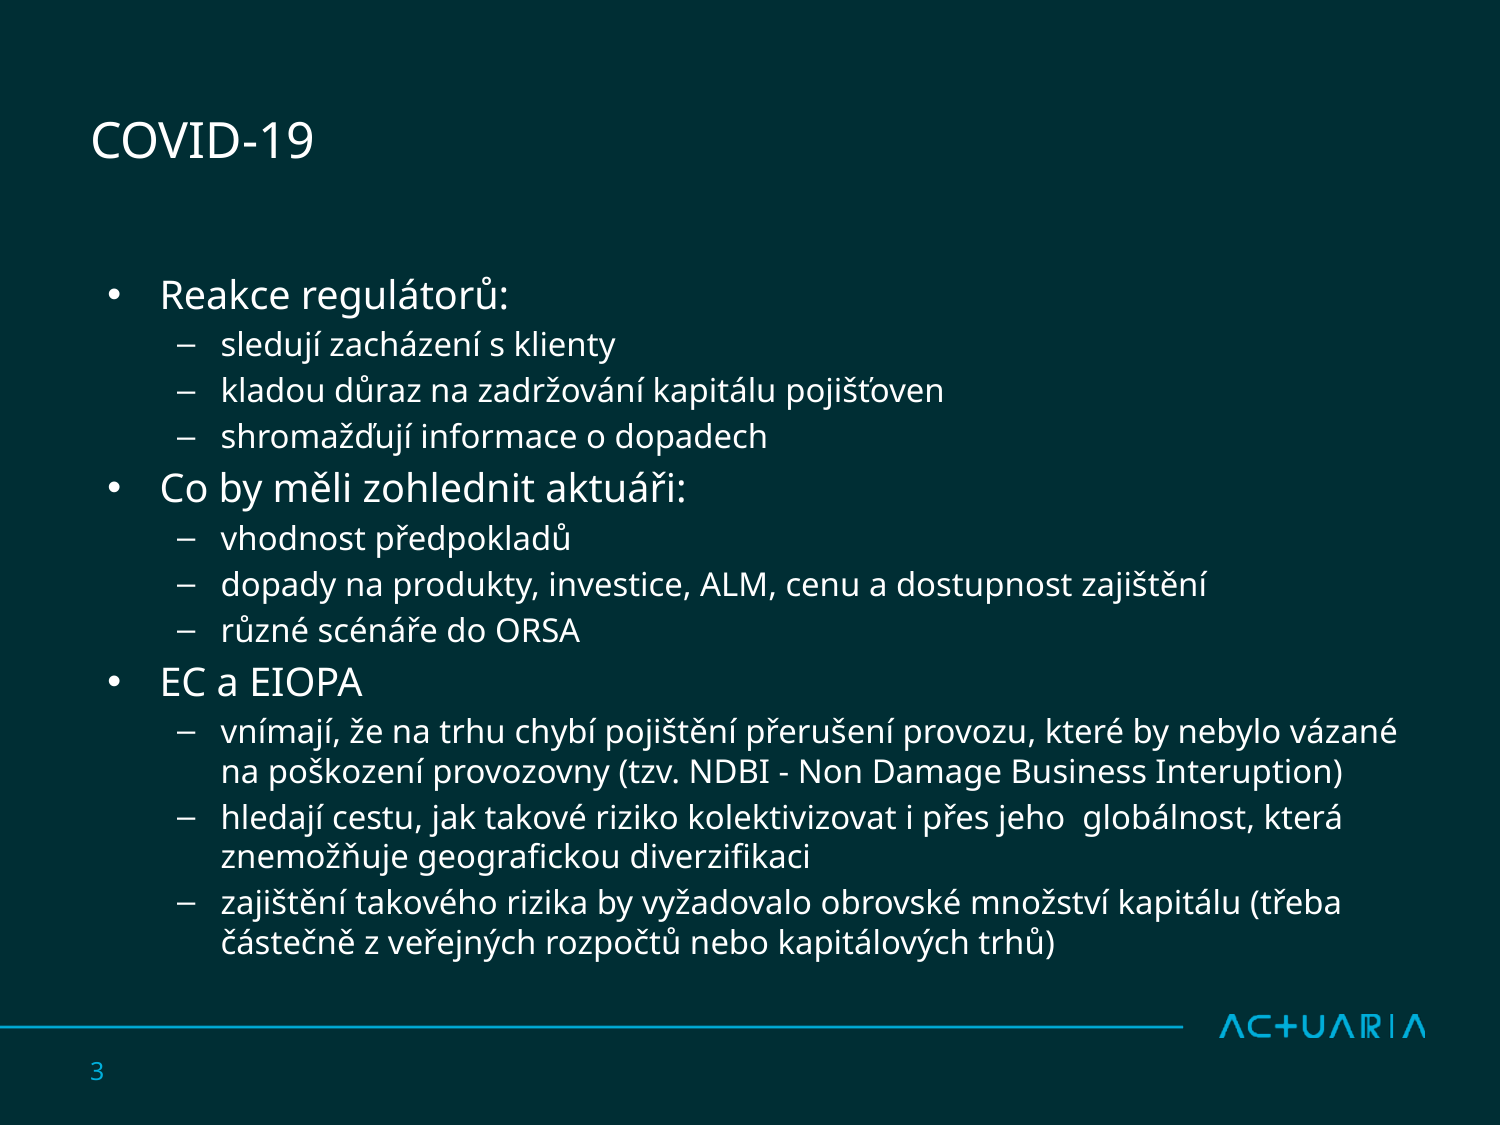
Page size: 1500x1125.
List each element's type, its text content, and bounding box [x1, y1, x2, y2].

list Reakce regulátorů: sledují zacházení s klienty kladou důraz na zadržování kapitálu pojišťoven shromažďují informace o dopadech Co by měli zohlednit aktuáři: vhodnost předpokladů dopady na produkty, investice, ALM, cenu a dostupnost zajištění různé scénáře do ORSA EC a EIOPA vnímají, že na trhu chybí pojištění přerušení provozu, které by nebylo vázané na poškození provozovny (tzv. NDBI - Non Damage Business Interuption) hledají cestu, jak takové riziko kolektivizovat i přes jeho globálnost, která znemožňuje geografickou diverzifikaci zajištění takového rizika by vyžadovalo obrovské množství kapitálu (třeba částečně z veřejných rozpočtů nebo kapitálových trhů) [92, 262, 1425, 1005]
title COVID-19 [75, 45, 1425, 233]
slide_number 3 [75, 1042, 425, 1103]
